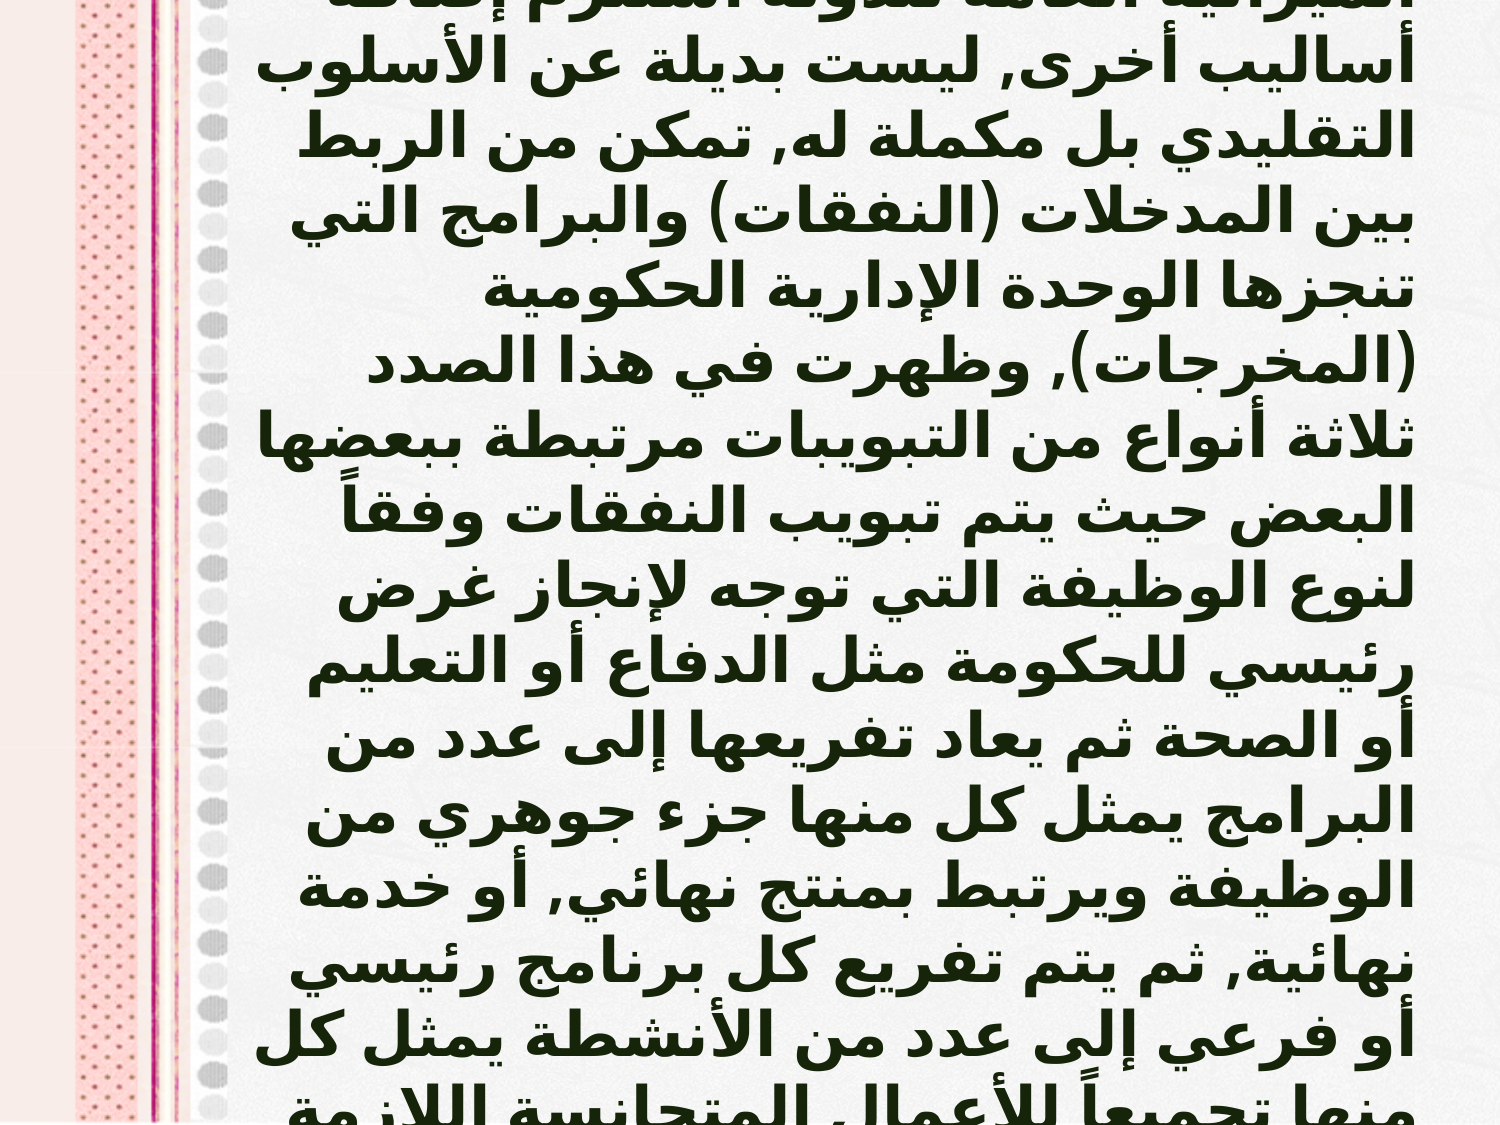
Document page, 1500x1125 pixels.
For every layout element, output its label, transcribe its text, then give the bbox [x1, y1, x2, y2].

text_box كما عرفنا أن التطور في وظيفة الميزانية العامة للدولة استلزم إضافة أساليب أخرى, ليست بديلة عن الأسلوب التقليدي بل مكملة له, تمكن من الربط بين المدخلات (النفقات) والبرامج التي تنجزها الوحدة الإدارية الحكومية (المخرجات), وظهرت في هذا الصدد ثلاثة أنواع من التبويبات مرتبطة ببعضها البعض حيث يتم تبويب النفقات وفقاً لنوع الوظيفة التي توجه لإنجاز غرض رئيسي للحكومة مثل الدفاع أو التعليم أو الصحة ثم يعاد تفريعها إلى عدد من البرامج يمثل كل منها جزء جوهري من الوظيفة ويرتبط بمنتج نهائي, أو خدمة نهائية, ثم يتم تفريع كل برنامج رئيسي أو فرعي إلى عدد من الأنشطة يمثل كل منها تجميعاً للأعمال المتجانسة اللازمة لإنجاز المنتج النهائي للبرنامج. [215, 55, 1445, 1035]
picture [0, 0, 1500, 1125]
